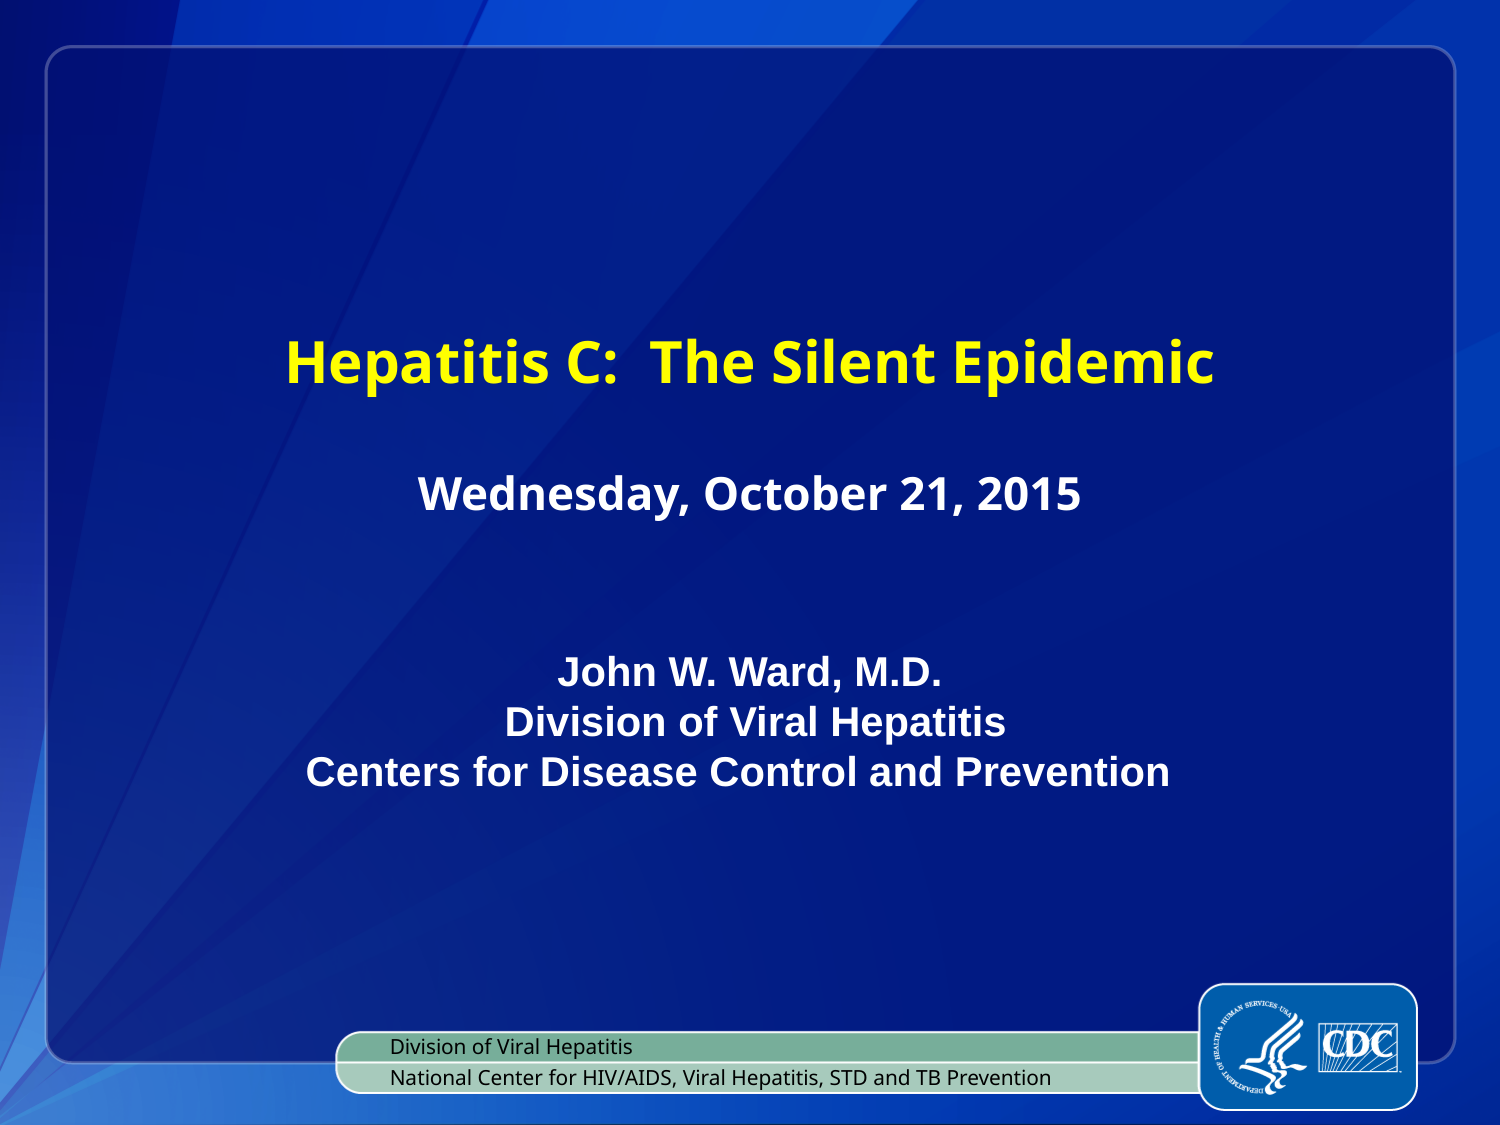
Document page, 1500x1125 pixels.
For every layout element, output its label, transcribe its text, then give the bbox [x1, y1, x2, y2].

list Division of Viral Hepatitis [375, 1026, 1213, 1056]
subtitle John W. Ward, M.D. Division of Viral Hepatitis Centers for Disease Control and Prevention [225, 637, 1275, 713]
list National Center for HIV/AIDS, Viral Hepatitis, STD and TB Prevention [375, 1057, 1213, 1095]
title Hepatitis C: The Silent Epidemic Wednesday, October 21, 2015 [75, 324, 1425, 600]
picture [0, 0, 1500, 1125]
